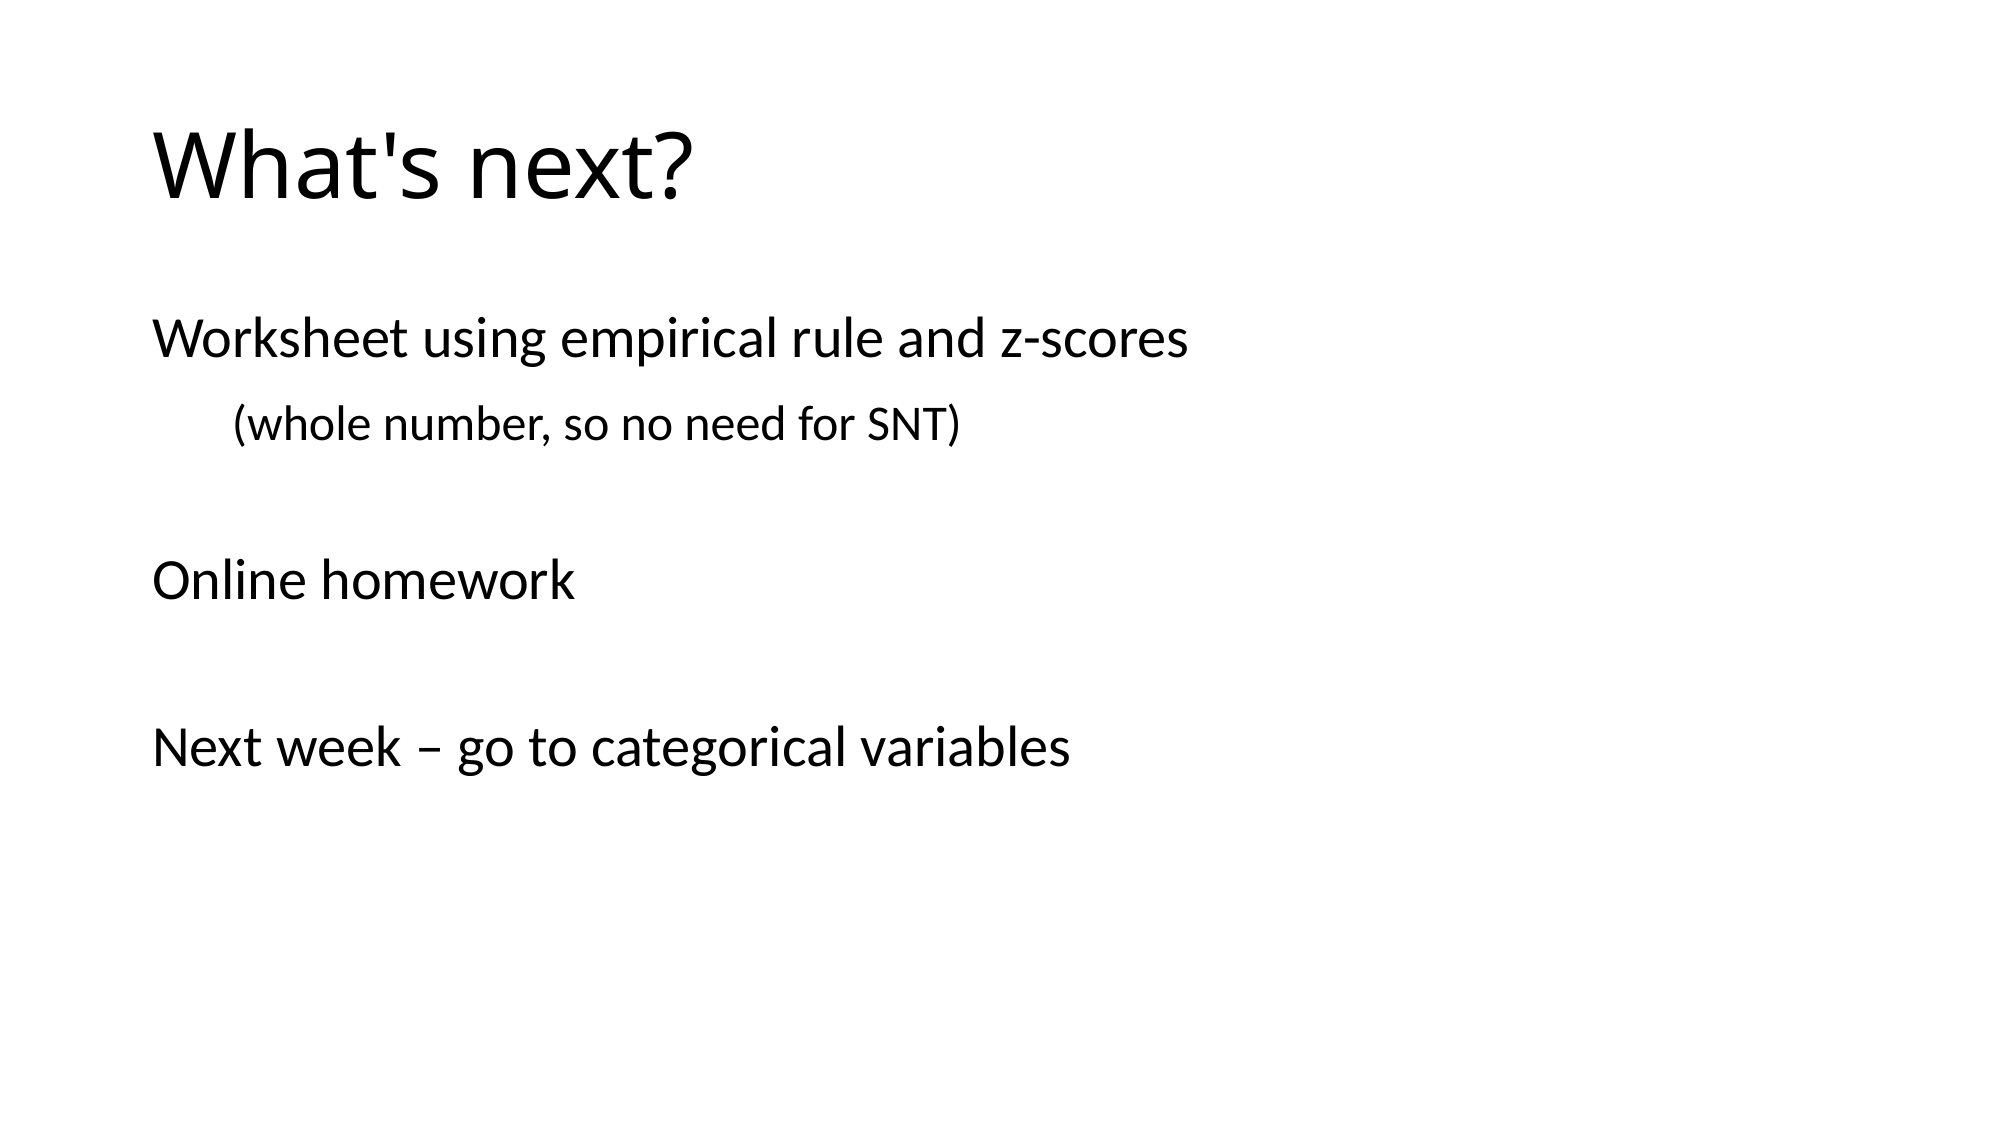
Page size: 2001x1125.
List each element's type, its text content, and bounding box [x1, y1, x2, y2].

list Worksheet using empirical rule and z-scores (whole number, so no need for SNT) Online homework Next week – go to categorical variables [137, 299, 1863, 1014]
title What's next? [137, 59, 1863, 278]
